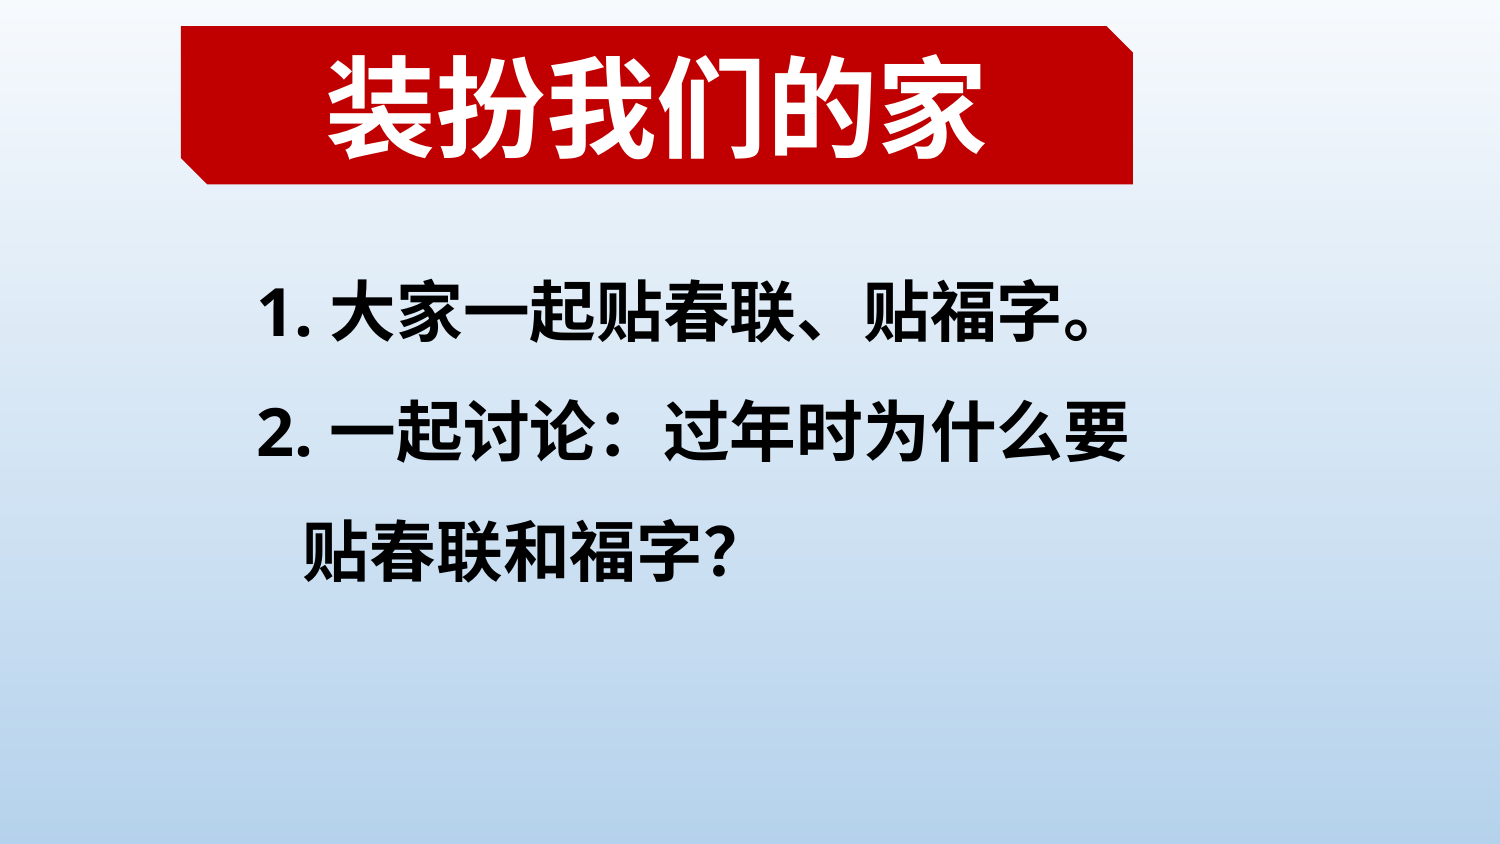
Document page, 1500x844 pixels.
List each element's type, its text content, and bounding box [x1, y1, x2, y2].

text_box 1.大家一起贴春联、贴福字。 2.一起讨论：过年时为什么要 贴春联和福字？ [241, 222, 1213, 598]
text_box 装扮我们的家 [179, 25, 1134, 186]
